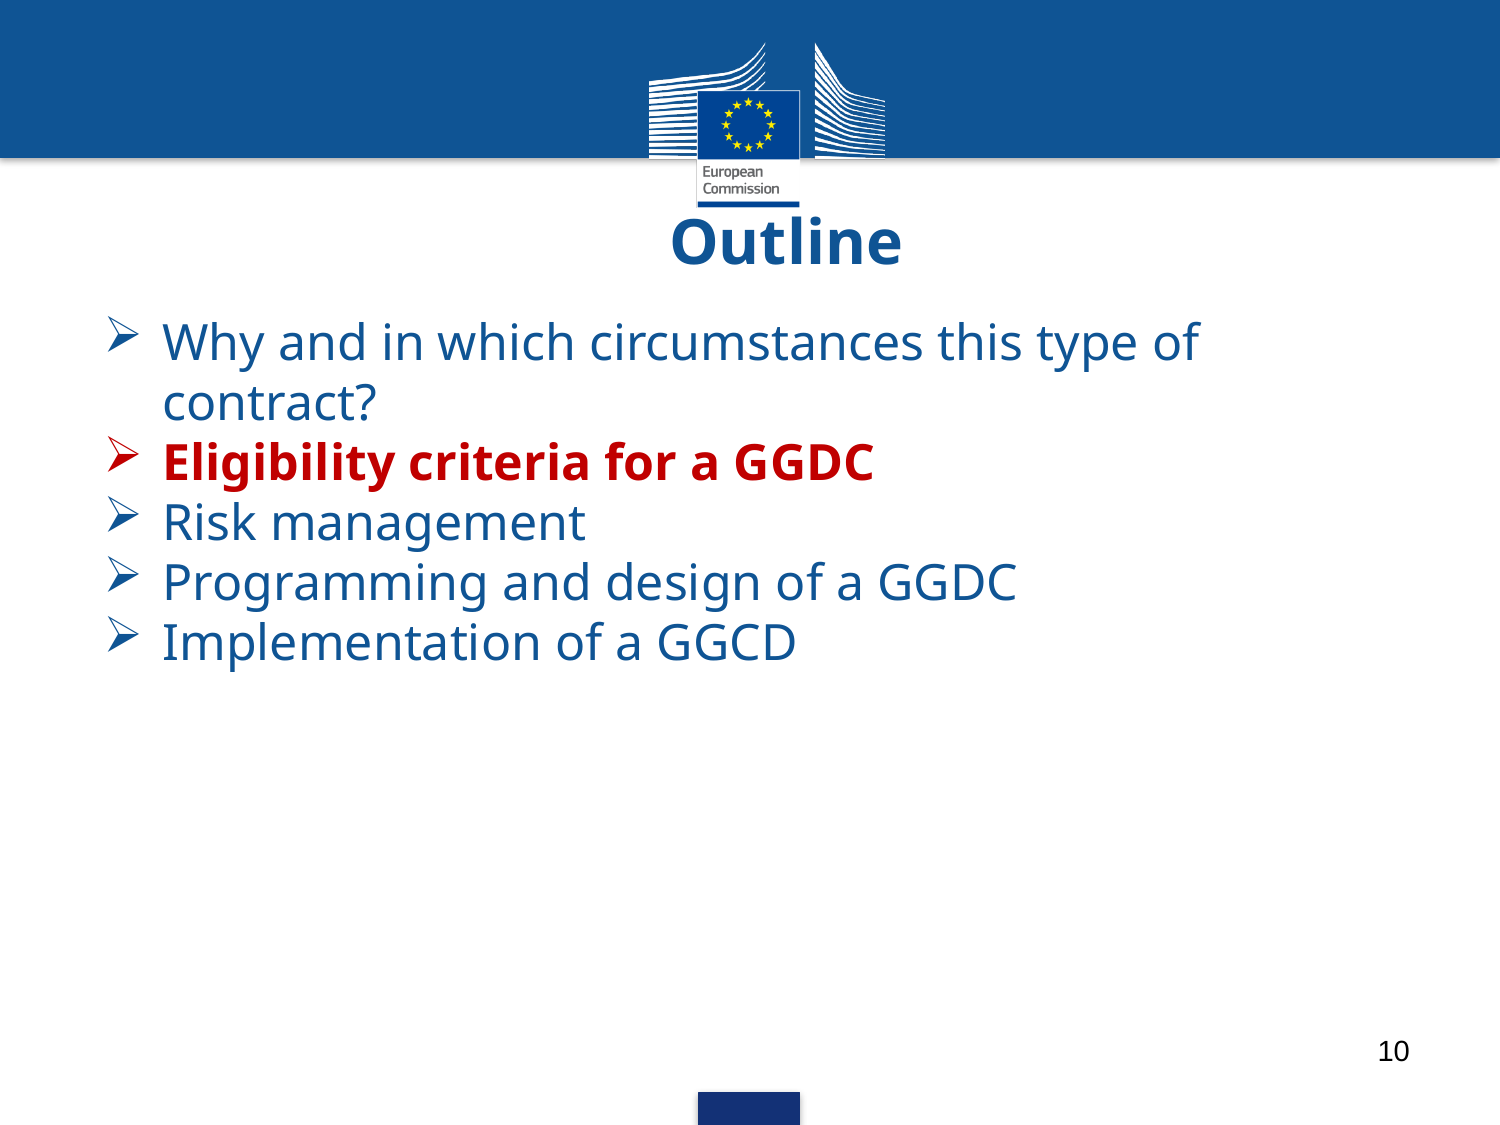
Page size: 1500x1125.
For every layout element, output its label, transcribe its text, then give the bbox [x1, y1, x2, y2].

picture [649, 42, 885, 175]
slide_number 10 [1074, 1024, 1426, 1103]
title Outline [81, 175, 1433, 303]
list Why and in which circumstances this type of contract? Eligibility criteria for a GGDC Risk management Programming and design of a GGDC Implementation of a GGCD [88, 302, 1439, 1025]
